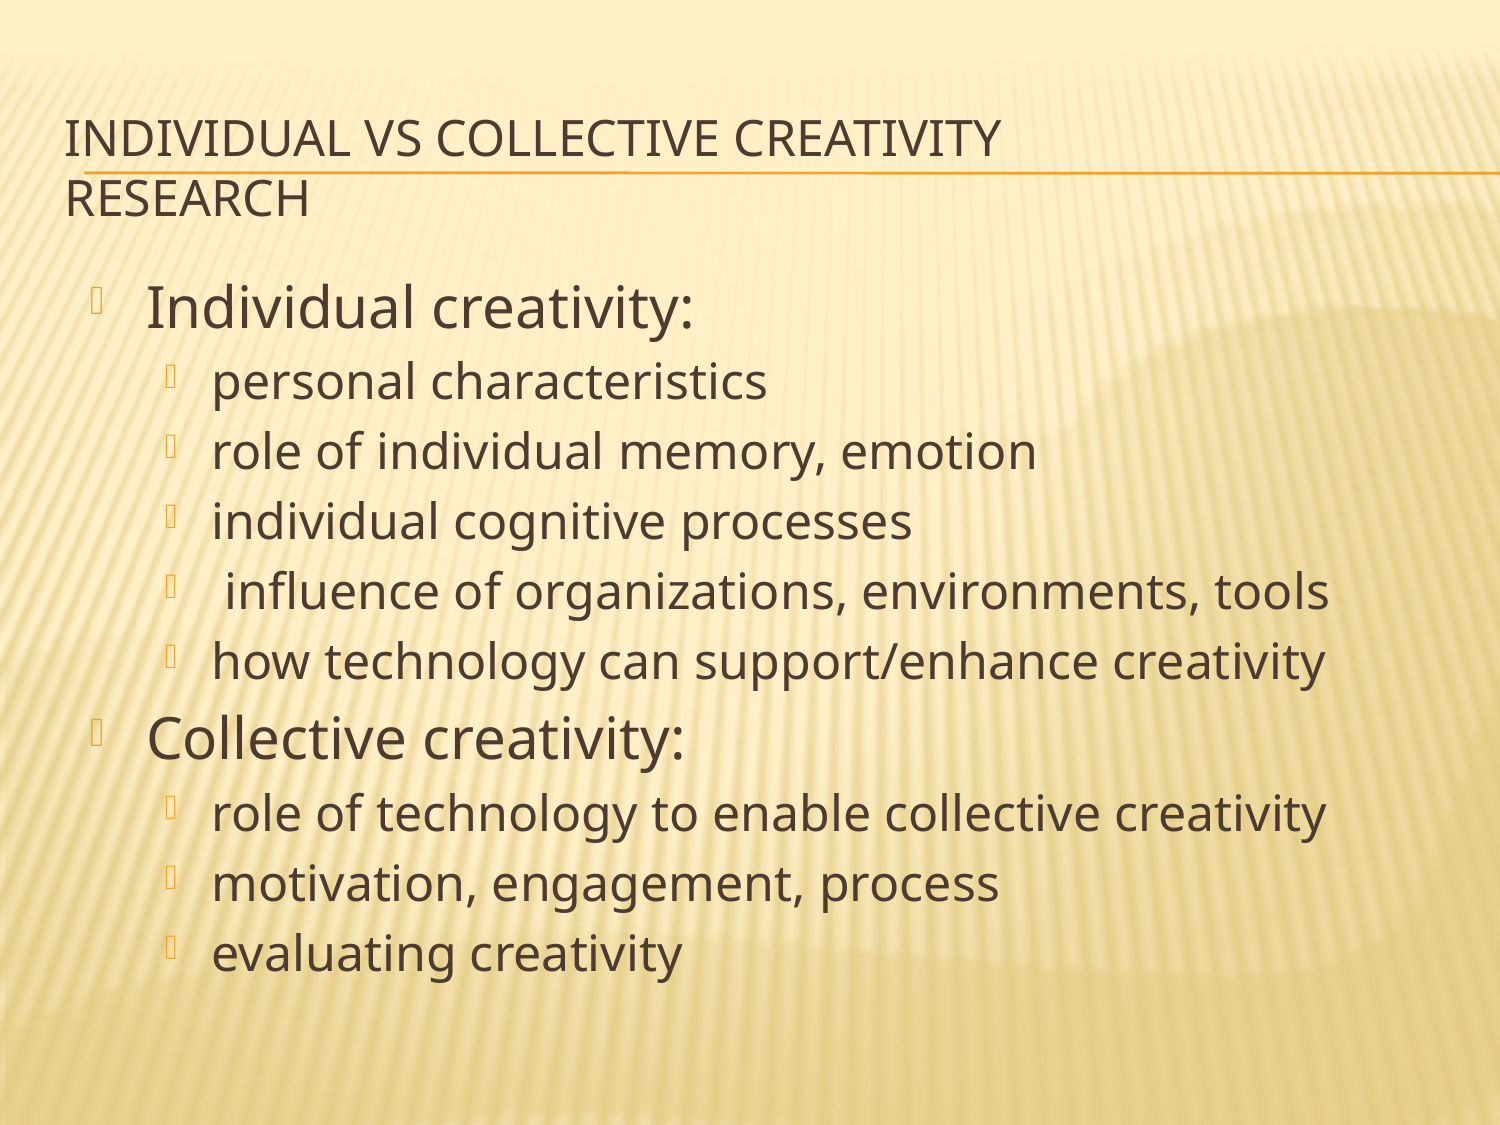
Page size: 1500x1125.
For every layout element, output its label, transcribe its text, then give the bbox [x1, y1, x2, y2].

list Individual creativity: personal characteristics role of individual memory, emotion individual cognitive processes influence of organizations, environments, tools how technology can support/enhance creativity Collective creativity: role of technology to enable collective creativity motivation, engagement, process evaluating creativity [75, 262, 1425, 1087]
title Individual vs Collective Creativity Research [50, 97, 1475, 235]
